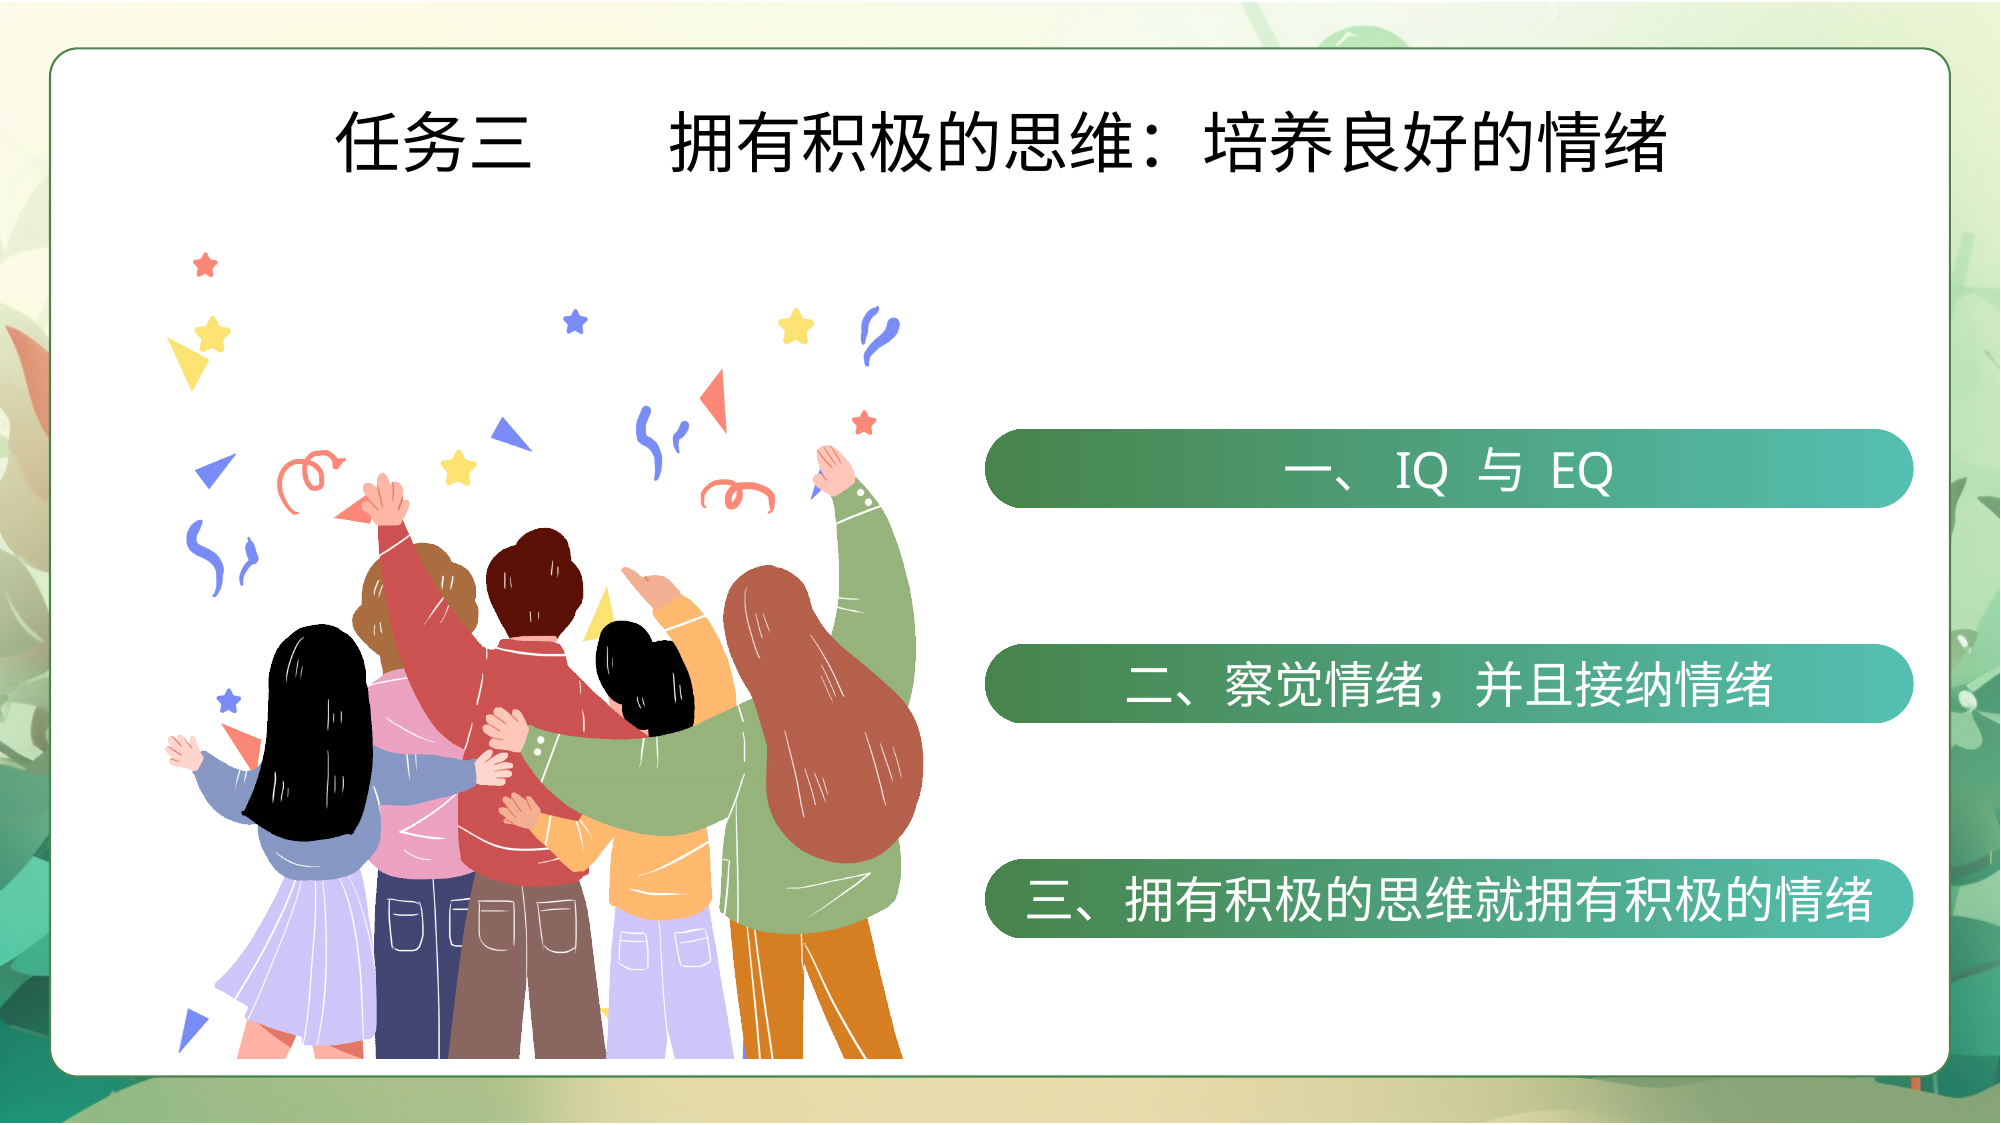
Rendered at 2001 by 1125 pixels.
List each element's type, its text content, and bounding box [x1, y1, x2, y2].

text_box 三、拥有积极的思维就拥有积极的情绪 [984, 858, 1915, 940]
text_box 一、IQ 与 EQ [984, 427, 1915, 510]
text_box 任务三 拥有积极的思维：培养良好的情绪 [169, 93, 1835, 189]
text_box 二、察觉情绪，并且接纳情绪 [984, 643, 1915, 725]
picture [0, 2, 2000, 1123]
